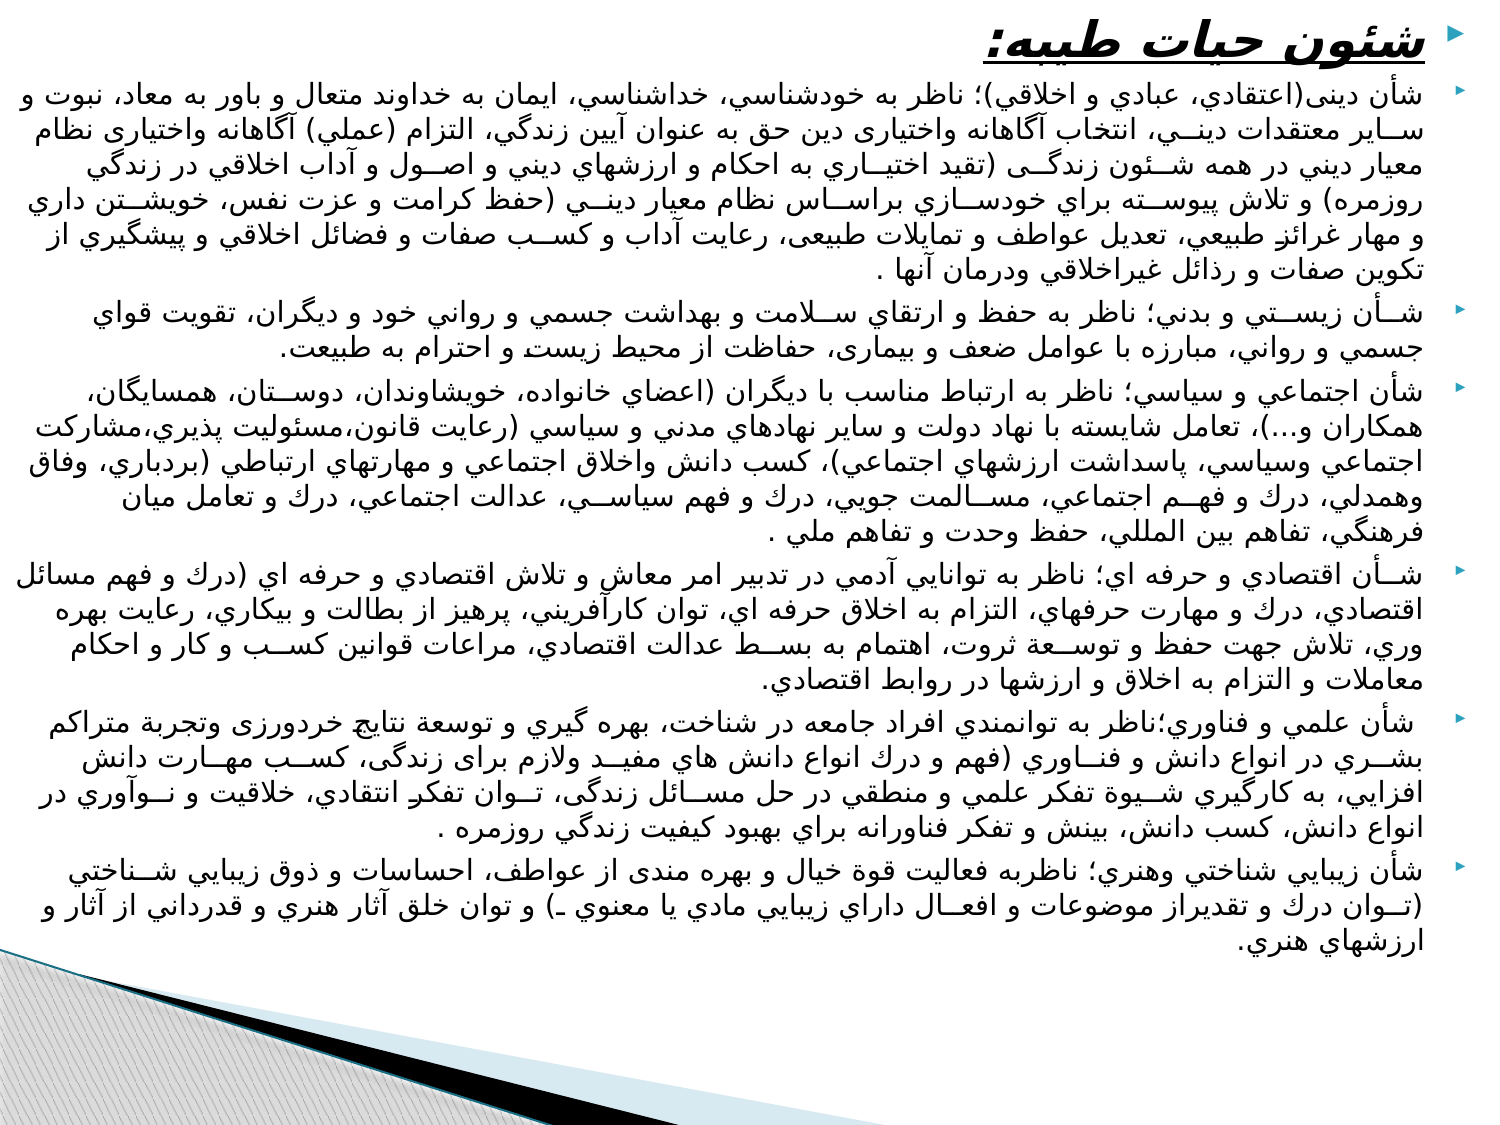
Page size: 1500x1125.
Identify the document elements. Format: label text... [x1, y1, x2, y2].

list شئون حیات طیبه: شأن دينی(اعتقادي، عبادي و اخلاقي)؛ ناظر به خودشناسي، خداشناسي، ايمان به خداوند متعال و باور به معاد، نبوت و ســاير معتقدات دينــي، انتخاب آگاهانه واختياری دين حق به عنوان آيين زندگي، التزام (عملي) آگاهانه واختياری نظام معيار ديني در همه شــئون زندگــی (تقيد اختيــاري به احكام و ارزشهاي ديني و اصــول و آداب اخلاقي در زندگي روزمره) و تلاش پيوســته براي خودســازي براســاس نظام معيار دينــي (حفظ كرامت و عزت نفس، خويشــتن داري و مهار غرائز طبيعي، تعديل عواطف و تمايلات طبيعی، رعايت آداب و كســب صفات و فضائل اخلاقي و پيشگيري از تكوين صفات و رذائل غيراخلاقي ودرمان آنها . شــأن زيســتي و بدني؛ ناظر به حفظ و ارتقاي ســلامت و بهداشت جسمي و رواني خود و ديگران، تقويت قواي جسمي و رواني، مبارزه با عوامل ضعف و بیماری، حفاظت از محیط زیست و احترام به طبیعت. شأن اجتماعي و سياسي؛ ناظر به ارتباط مناسب با ديگران (اعضاي خانواده، خويشاوندان، دوســتان، همسايگان، همكاران و...)، تعامل شايسته با نهاد دولت و ساير نهادهاي مدني و سياسي (رعايت قانون،مسئوليت پذيري،مشاركت اجتماعي وسياسي، پاسداشت ارزشهاي اجتماعي)، كسب دانش واخلاق اجتماعي و مهارتهاي ارتباطي (بردباري، وفاق وهمدلي، درك و فهــم اجتماعي، مســالمت جويي، درك و فهم سياســي، عدالت اجتماعي، درك و تعامل ميان فرهنگي، تفاهم بين المللي، حفظ وحدت و تفاهم ملي . شــأن اقتصادي و حرفه اي؛ ناظر به توانايي آدمي در تدبير امر معاش و تلاش اقتصادي و حرفه اي (درك و فهم مسائل اقتصادي، درك و مهارت حرفهاي، التزام به اخلاق حرفه اي، توان كارآفريني، پرهيز از بطالت و بيكاري، رعايت بهره وري، تلاش جهت حفظ و توســعة ثروت، اهتمام به بســط عدالت اقتصادي، مراعات قوانين كســب و كار و احكام معاملات و التزام به اخلاق و ارزشها در روابط اقتصادي. شأن علمي و فناوري؛ناظر به توانمندي افراد جامعه در شناخت، بهره گيري و توسعة نتايج خردورزی وتجربة متراكم بشــري در انواع دانش و فنــاوري (فهم و درك انواع دانش هاي مفيــد ولازم برای زندگی، كســب مهــارت دانش افزايي، به كارگيري شــيوة تفكر علمي و منطقي در حل مســائل زندگی، تــوان تفكر انتقادي، خلاقيت و نــوآوري در انواع دانش، كسب دانش، بينش و تفكر فناورانه براي بهبود كيفيت زندگي روزمره . شأن زيبايي شناختي وهنري؛ ناظربه فعاليت قوة خيال و بهره مندی از عواطف، احساسات و ذوق زيبايي شــناختي (تــوان درك و تقديراز موضوعات و افعــال داراي زيبايي مادي يا معنوي ـ) و توان خلق آثار هنري و قدرداني از آثار و ارزشهاي هنري. [0, 0, 1500, 1125]
